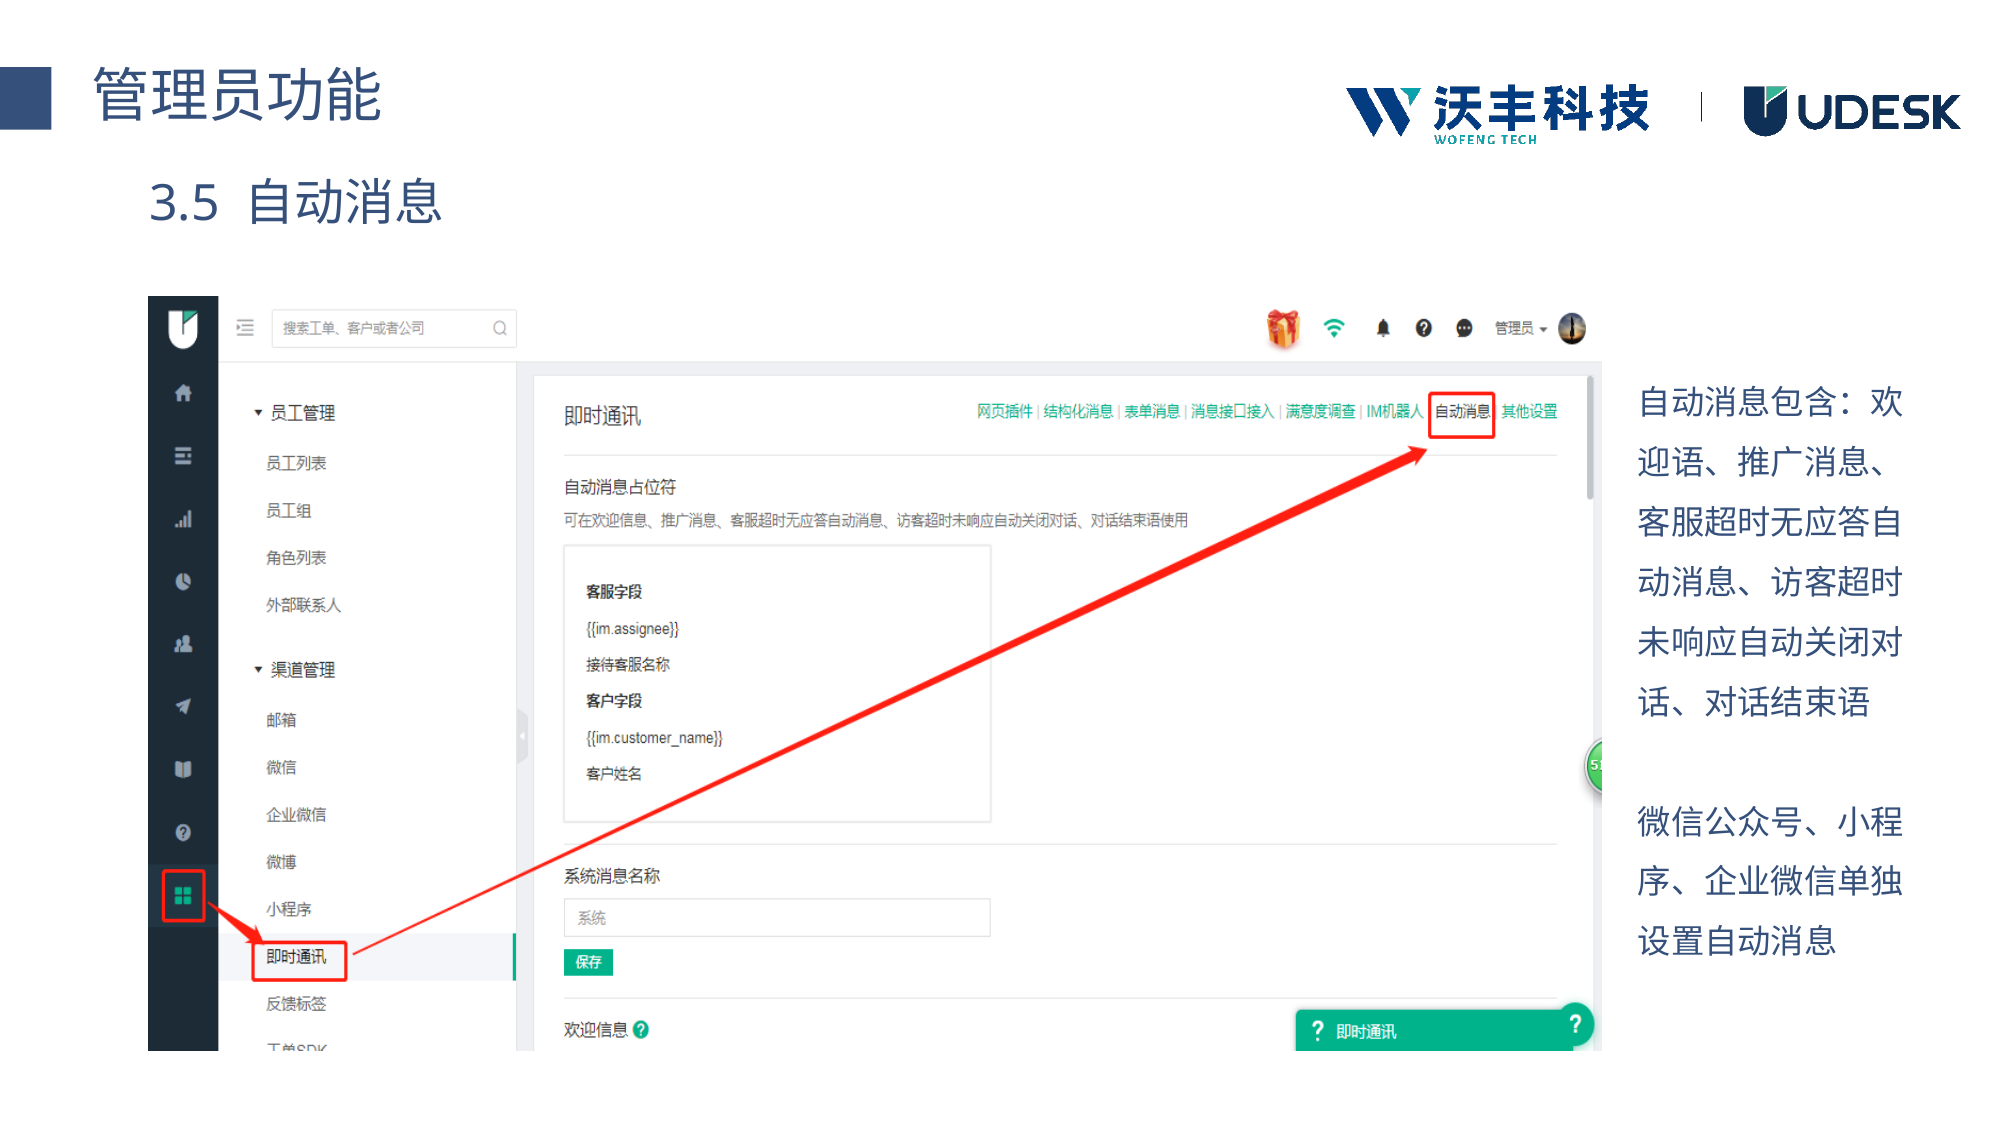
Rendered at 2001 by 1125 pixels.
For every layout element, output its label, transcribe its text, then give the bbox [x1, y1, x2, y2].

text_box 自动消息包含：欢迎语、推广消息、客服超时无应答自动消息、访客超时未响应自动关闭对话、对话结束语 微信公众号、小程序、企业微信单独设置自动消息 [1637, 361, 1919, 961]
text_box 3.5 自动消息 [66, 177, 527, 232]
picture [1344, 32, 1982, 185]
text_box 管理员功能 [91, 66, 384, 130]
picture [147, 296, 1602, 1051]
